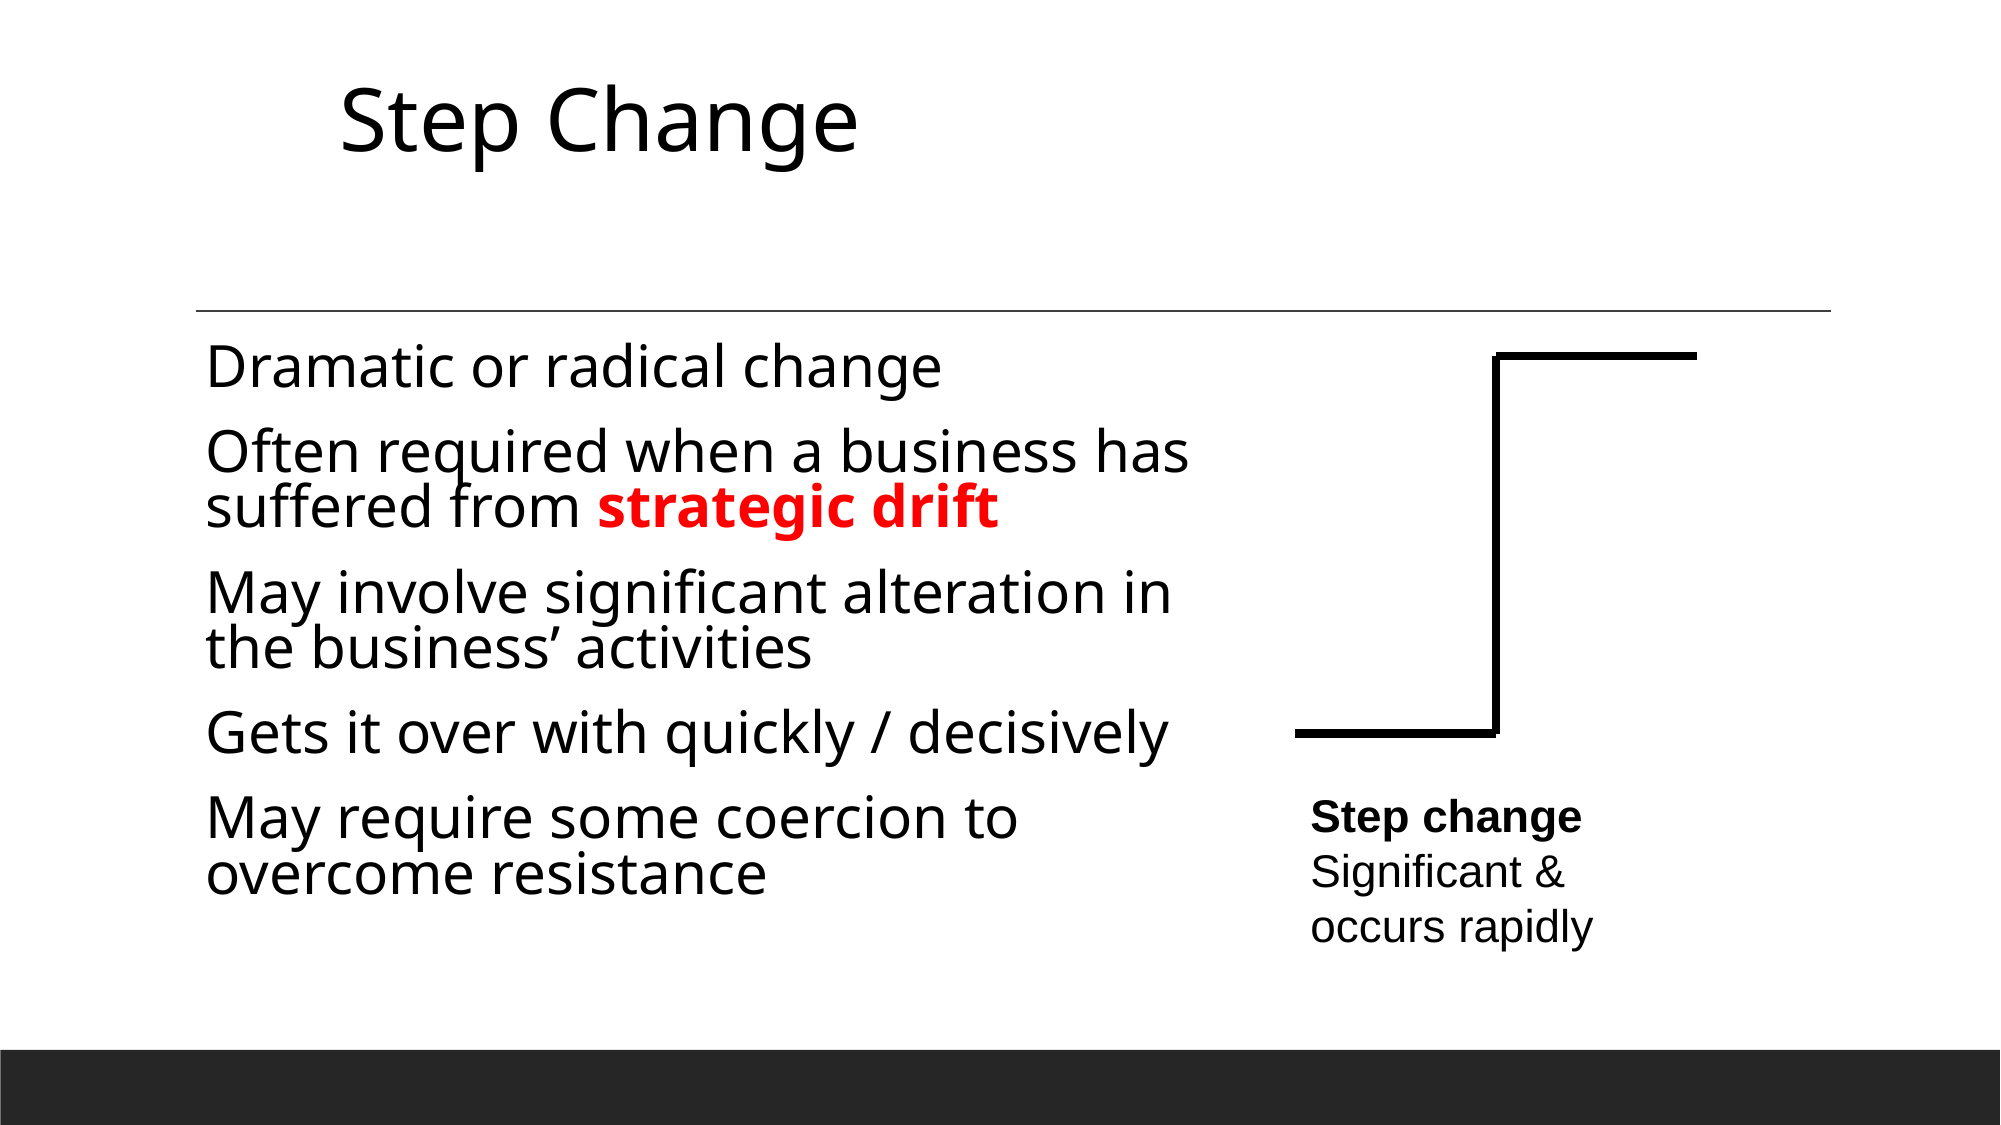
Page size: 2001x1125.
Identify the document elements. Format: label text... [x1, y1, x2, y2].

title Step Change [324, 23, 1675, 178]
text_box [1295, 355, 1698, 734]
text_box Step change Significant & occurs rapidly [1295, 778, 1612, 959]
list Dramatic or radical change Often required when a business has suffered from strategic drift May involve significant alteration in the business’ activities Gets it over with quickly / decisively May require some coercion to overcome resistance [190, 334, 1228, 1005]
